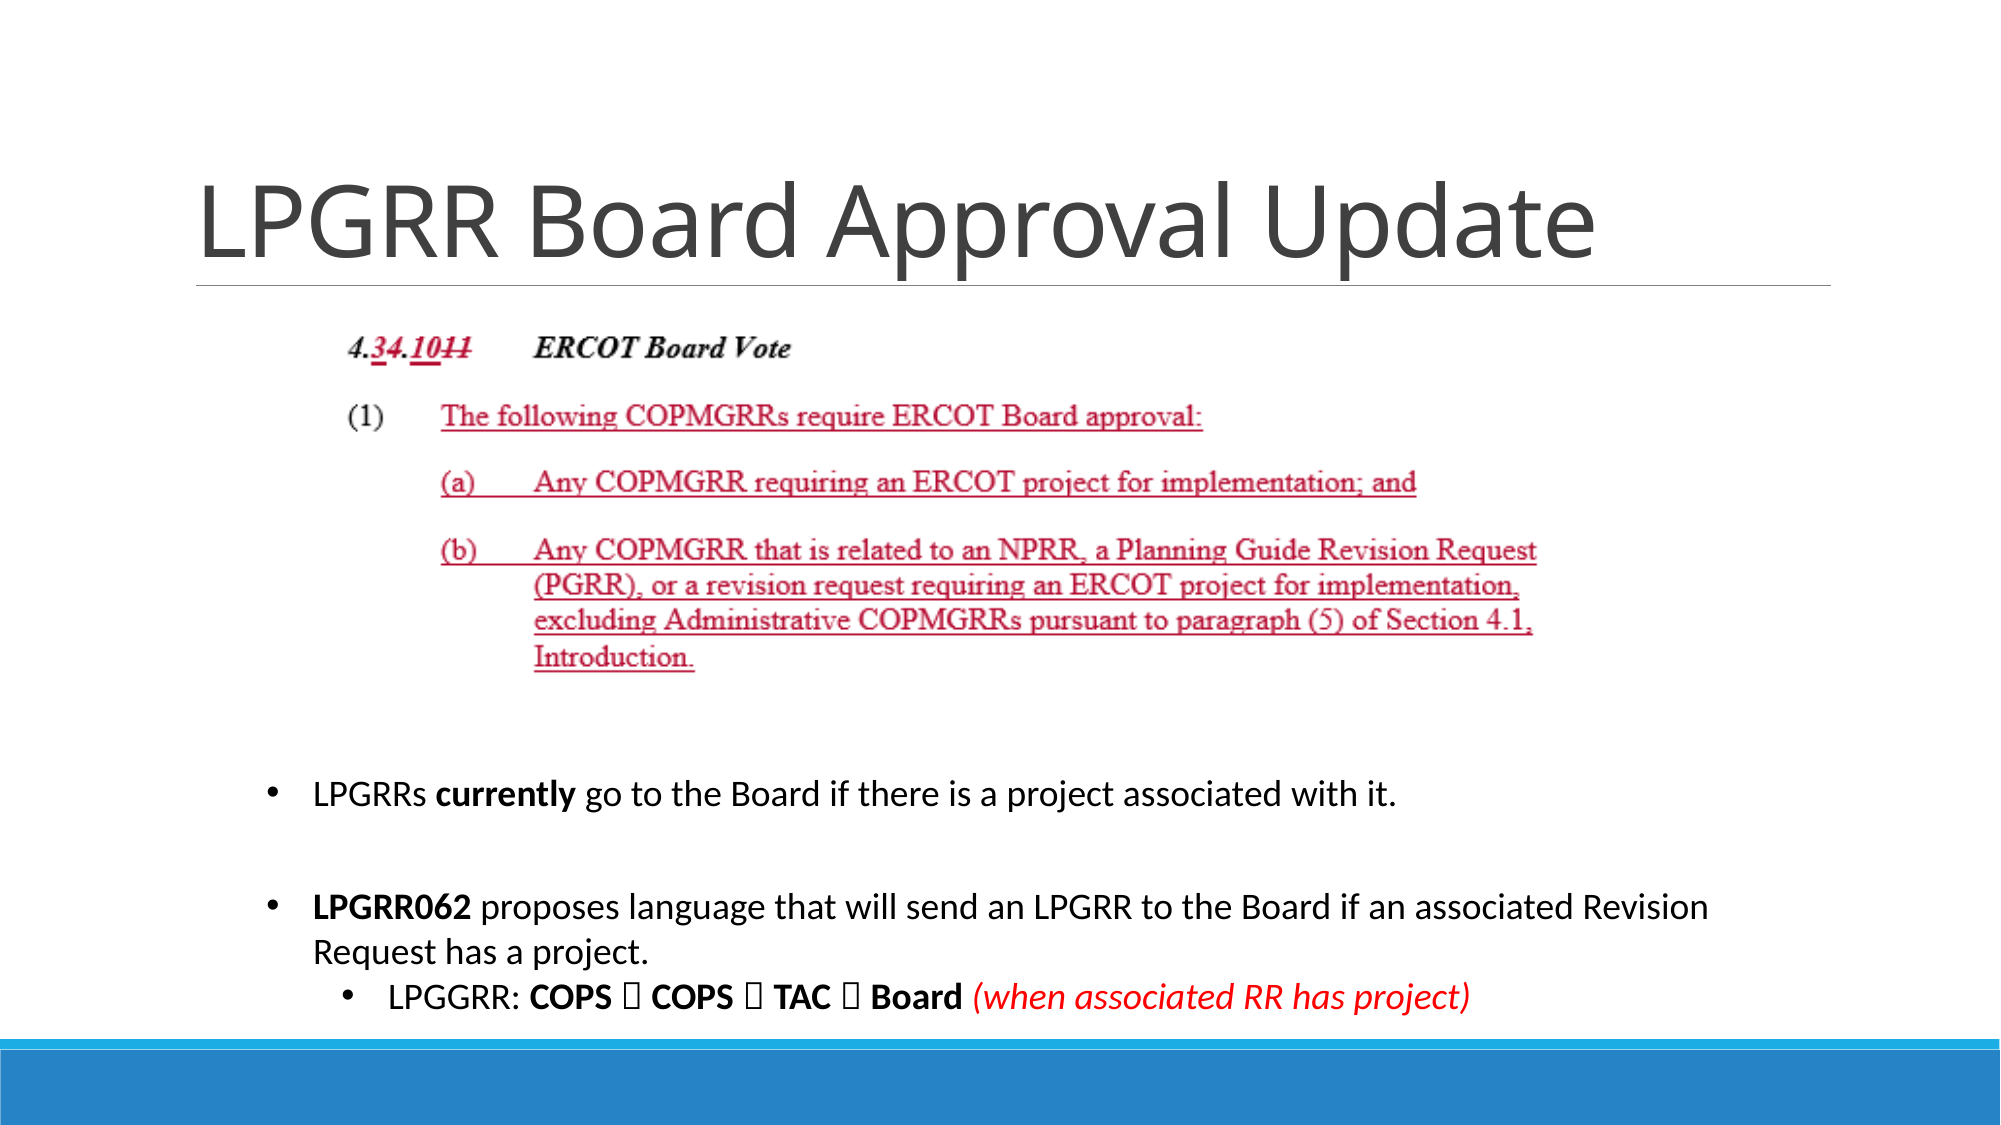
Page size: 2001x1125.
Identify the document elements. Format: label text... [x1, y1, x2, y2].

title LPGRR Board Approval Update [180, 47, 1830, 285]
picture [325, 302, 1581, 697]
text_box LPGRRs currently go to the Board if there is a project associated with it. LPGRR062 proposes language that will send an LPGRR to the Board if an associated Revision Request has a project. LPGGRR: COPS  COPS  TAC  Board (when associated RR has project) [251, 739, 1794, 1025]
